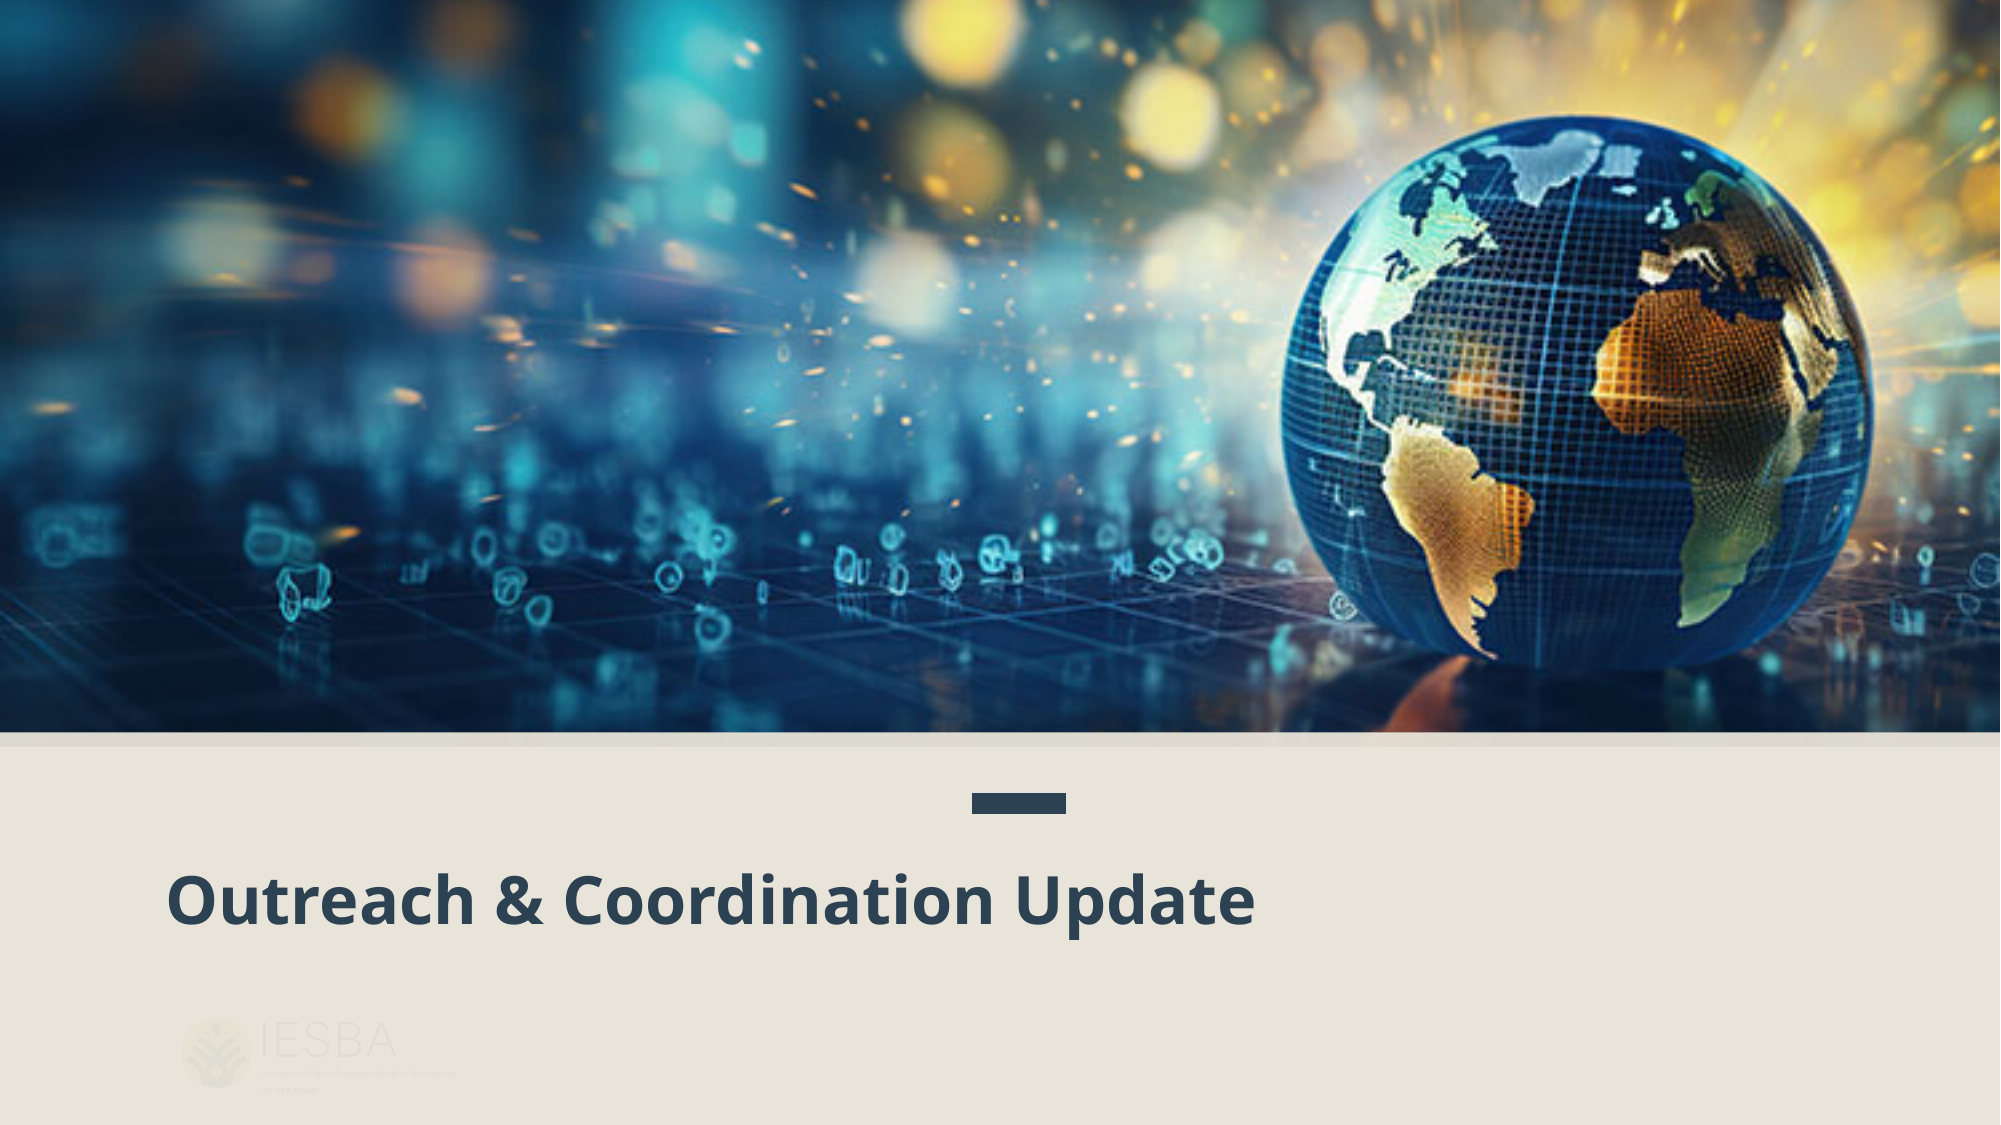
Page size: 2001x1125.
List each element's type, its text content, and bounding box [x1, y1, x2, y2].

title Outreach & Coordination Update [150, 859, 1619, 1037]
picture [0, 0, 2000, 732]
